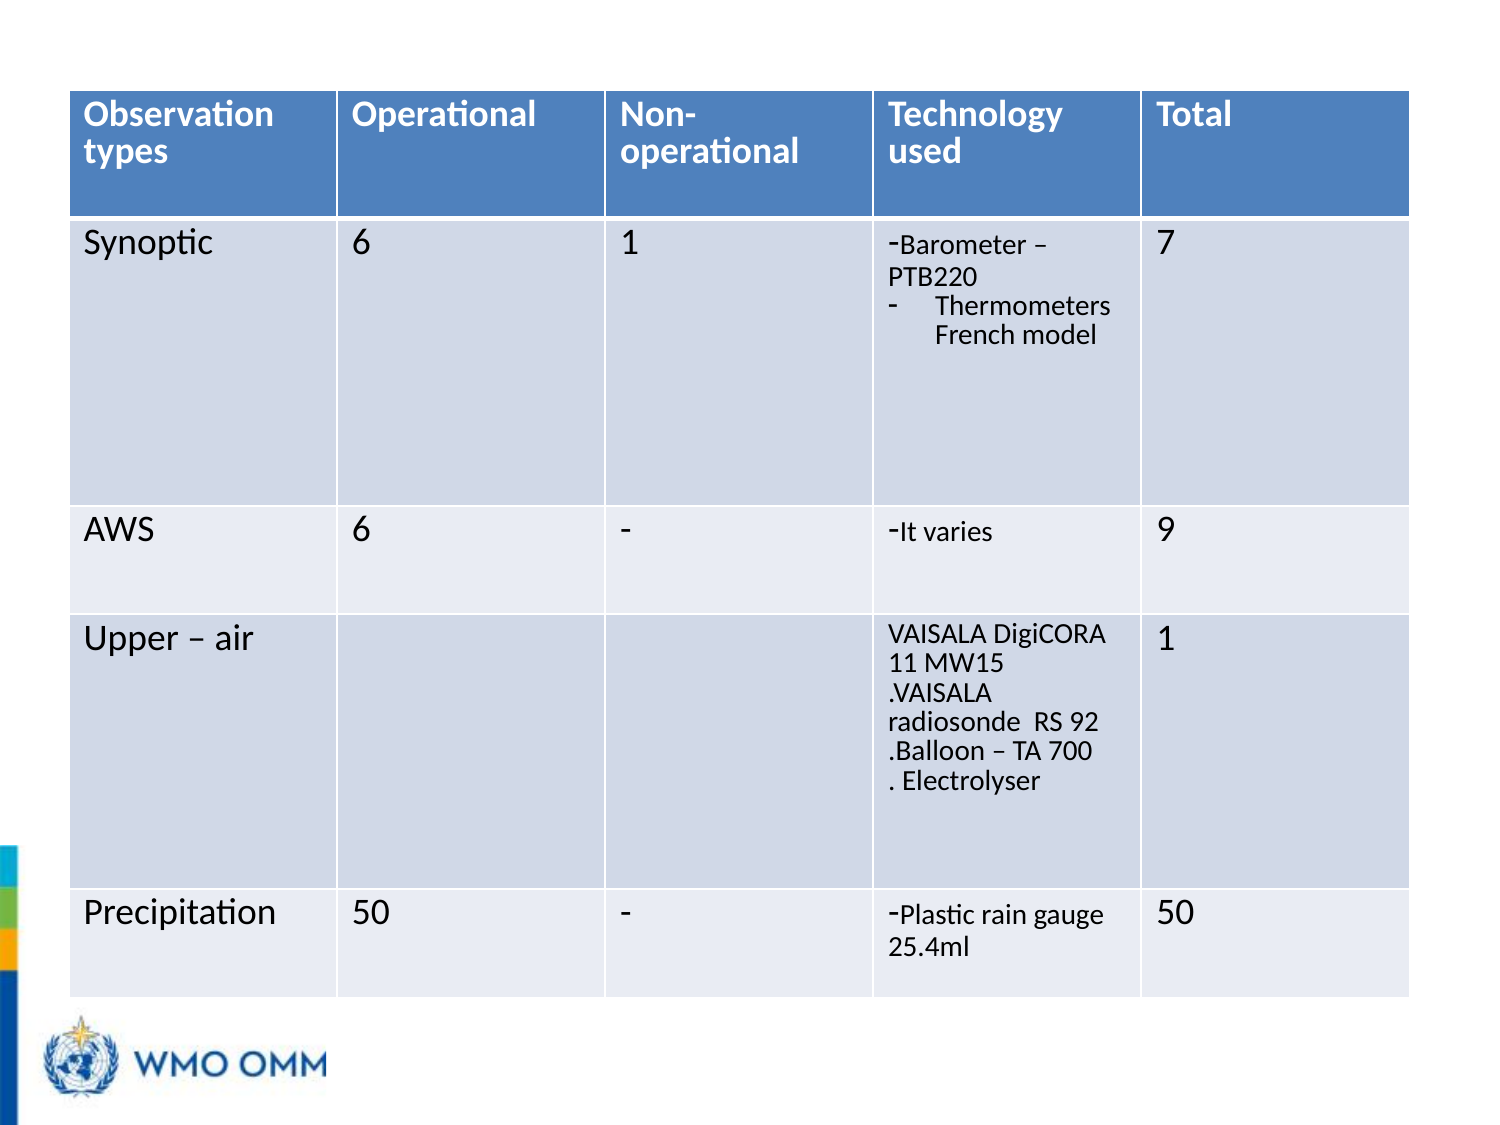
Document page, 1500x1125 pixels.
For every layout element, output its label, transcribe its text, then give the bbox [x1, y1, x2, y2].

picture [0, 845, 327, 1125]
table_header Observation types [70, 91, 336, 216]
table_cell VAISALA DigiCORA 11 MW15 .VAISALA radiosonde RS 92 .Balloon – TA 700 . Electrolyser [874, 615, 1140, 888]
table_cell 50 [338, 890, 604, 997]
table_cell Upper – air [70, 615, 336, 888]
table_header Technology used [874, 91, 1140, 216]
table_cell -Plastic rain gauge 25.4ml [874, 890, 1140, 997]
table_cell 1 [1142, 615, 1409, 888]
table_cell - [606, 890, 872, 997]
table_cell -It varies [874, 507, 1140, 613]
table_header Non-operational [606, 91, 872, 216]
table_cell - [606, 507, 872, 613]
table_cell -Barometer –PTB220 Thermometers French model [874, 221, 1140, 505]
table_cell AWS [70, 507, 336, 613]
table_cell [606, 615, 872, 888]
table_cell 1 [606, 221, 872, 505]
table_header Operational [338, 91, 604, 216]
table_cell Precipitation [70, 890, 336, 997]
table_cell 6 [338, 507, 604, 613]
table_cell [338, 615, 604, 888]
table_cell 6 [338, 221, 604, 505]
table_cell 7 [1142, 221, 1409, 505]
table_cell 9 [1142, 507, 1409, 613]
table_header Total [1142, 91, 1409, 216]
table_cell 50 [1142, 890, 1409, 997]
table_cell Synoptic [70, 221, 336, 505]
